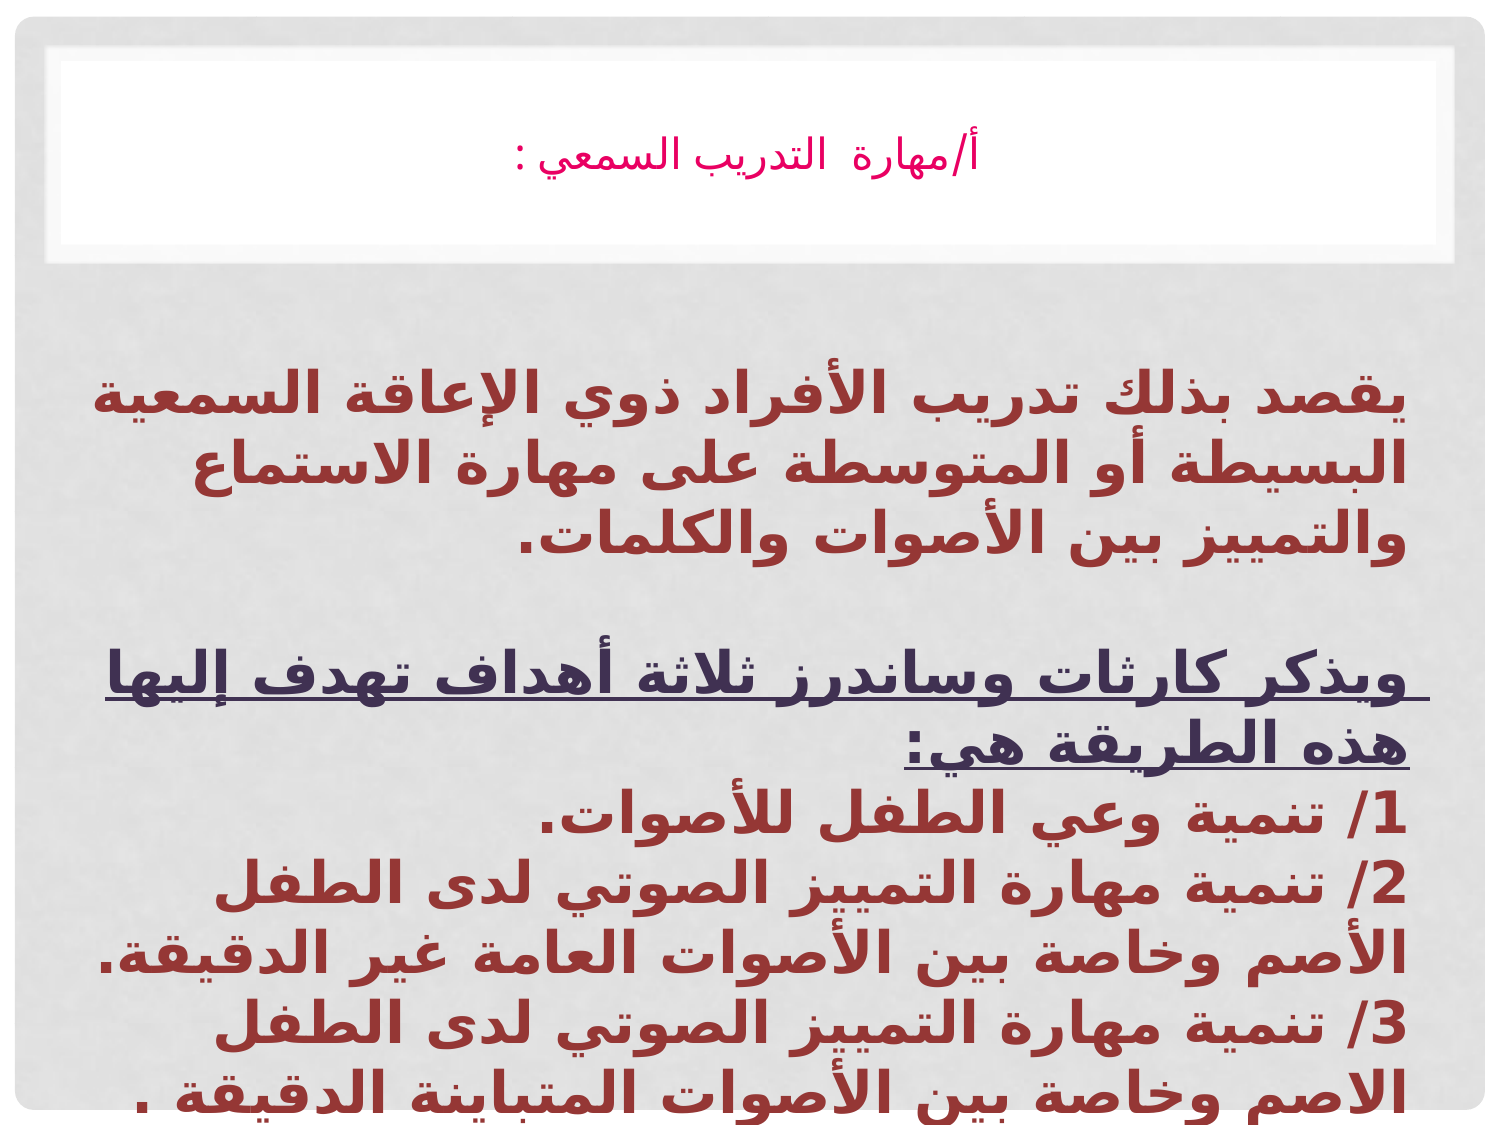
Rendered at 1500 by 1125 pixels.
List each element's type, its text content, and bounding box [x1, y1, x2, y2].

list يقصد بذلك تدريب الأفراد ذوي الإعاقة السمعية البسيطة أو المتوسطة على مهارة الاستماع والتمييز بين الأصوات والكلمات. ويذكر كارثات وساندرز ثلاثة أهداف تهدف إليها هذه الطريقة هي: 1/ تنمية وعي الطفل للأصوات. 2/ تنمية مهارة التمييز الصوتي لدى الطفل الأصم وخاصة بين الأصوات العامة غير الدقيقة. 3/ تنمية مهارة التمييز الصوتي لدى الطفل الاصم وخاصة بين الأصوات المتباينة الدقيقة . [75, 287, 1425, 1005]
title أ/مهارة التدريب السمعي : [69, 66, 1425, 238]
